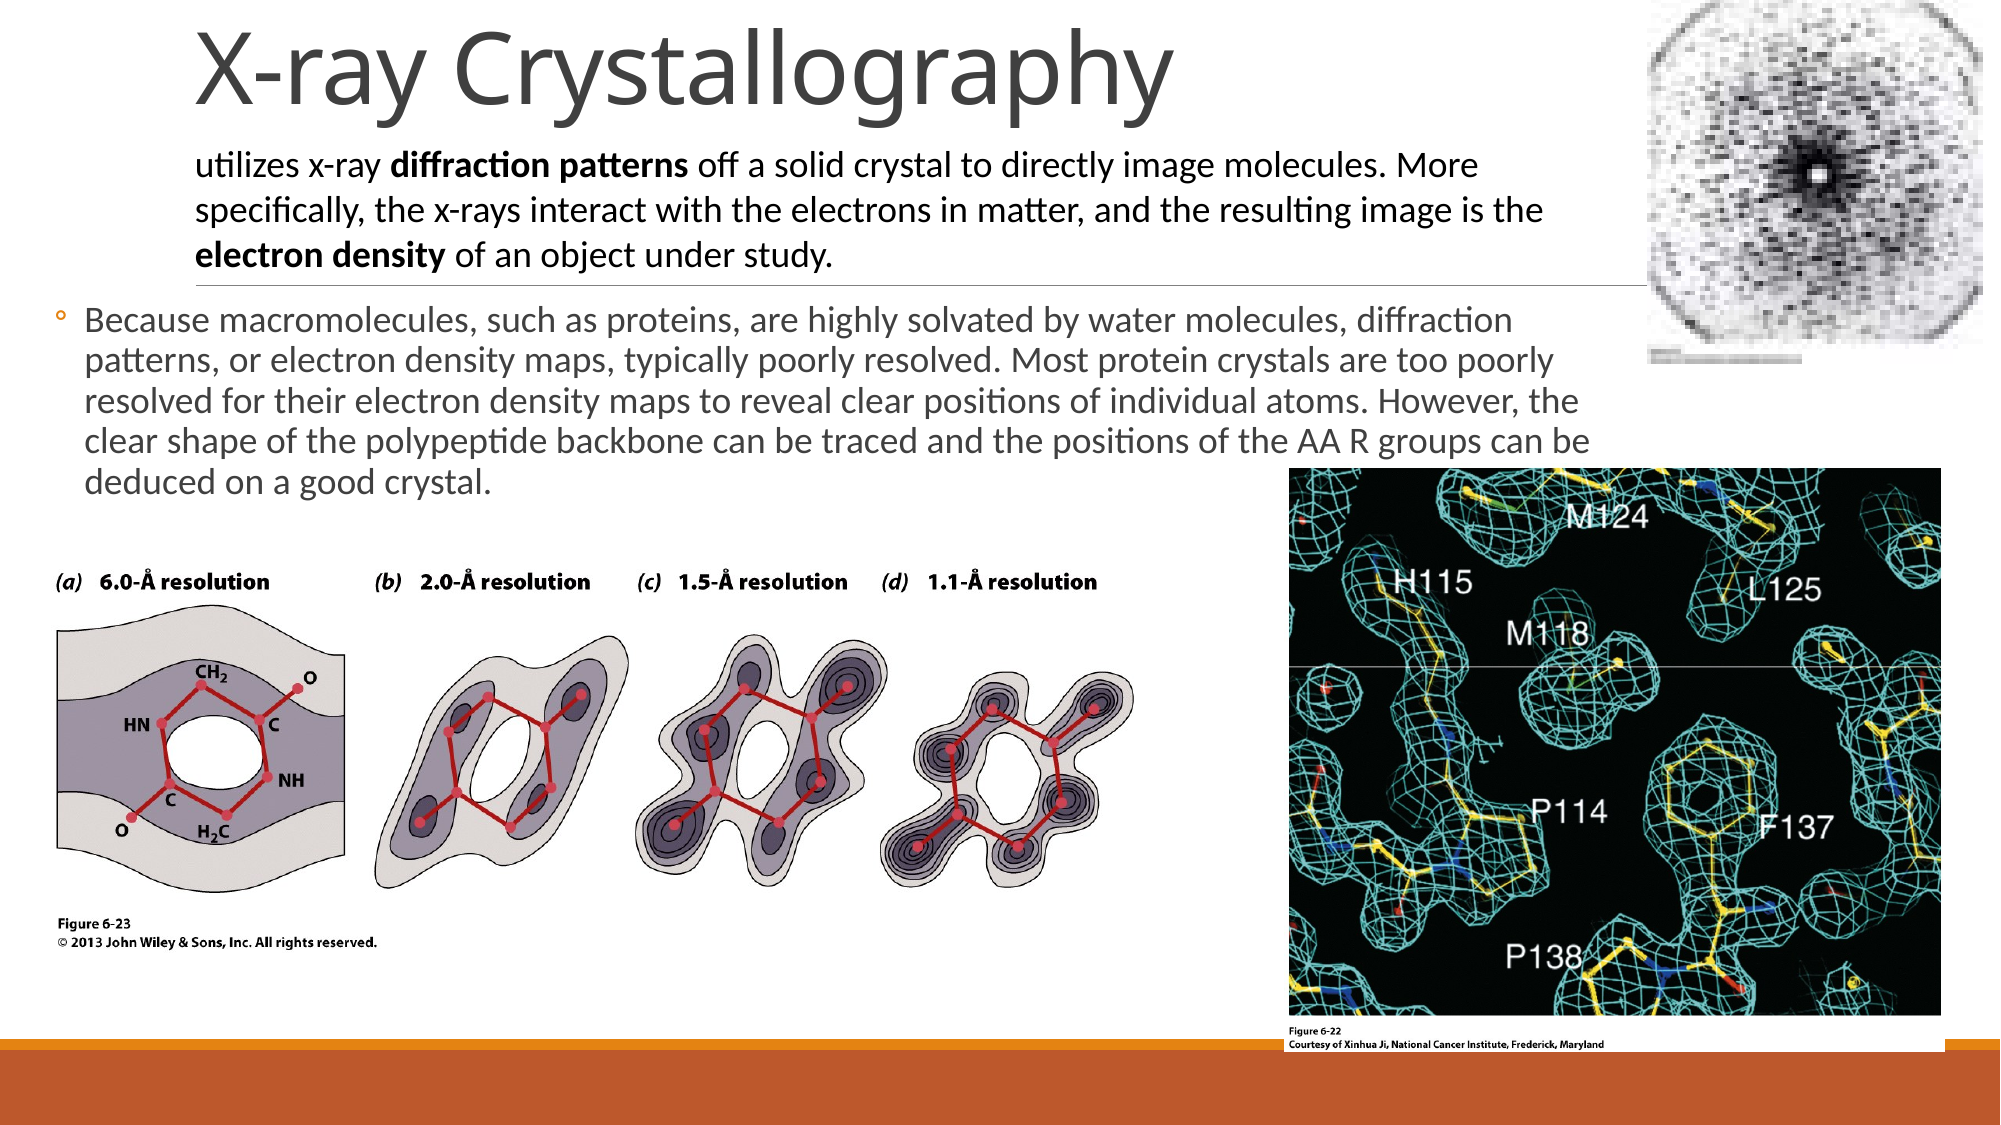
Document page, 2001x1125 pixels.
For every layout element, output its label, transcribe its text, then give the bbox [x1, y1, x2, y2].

text_box utilizes x-ray diffraction patterns off a solid crystal to directly image molecules. More specifically, the x-rays interact with the electrons in matter, and the resulting image is the electron density of an object under study. [180, 132, 1615, 327]
title X-ray Crystallography [180, 14, 1644, 133]
picture [1283, 462, 1945, 1052]
list Because macromolecules, such as proteins, are highly solvated by water molecules, diffraction patterns, or electron density maps, typically poorly resolved. Most protein crystals are too poorly resolved for their electron density maps to reveal clear positions of individual atoms. However, the clear shape of the polypeptide backbone can be traced and the positions of the AA R groups can be deduced on a good crystal. [21, 292, 1648, 953]
picture [1647, 0, 1983, 364]
picture [50, 561, 1140, 954]
